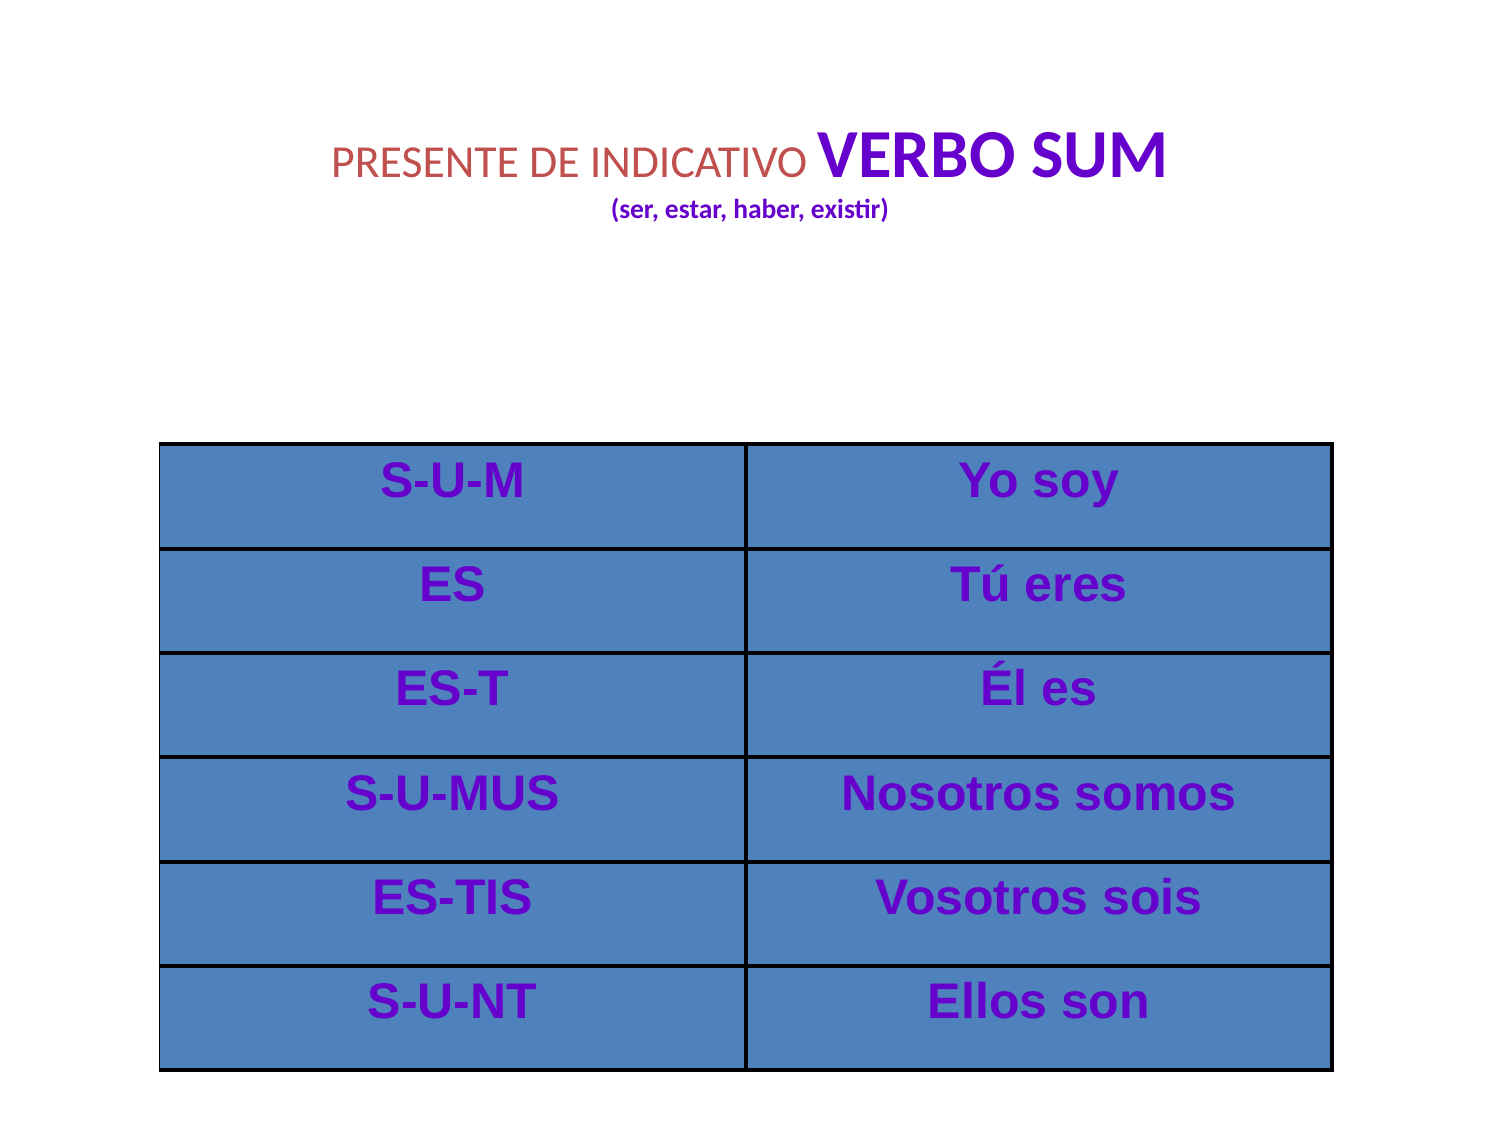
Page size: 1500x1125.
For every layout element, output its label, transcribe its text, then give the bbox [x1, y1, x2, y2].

table_header Yo soy [748, 446, 1330, 547]
table_cell ES [160, 551, 744, 651]
table_cell Ellos son [748, 968, 1330, 1068]
table_cell Nosotros somos [748, 759, 1330, 860]
table_cell Vosotros sois [748, 864, 1330, 964]
title PRESENTE DE INDICATIVO VERBO SUM (ser, estar, haber, existir) [75, 45, 1425, 233]
table_cell Él es [748, 655, 1330, 755]
table_cell ES-T [160, 655, 744, 755]
table_header S-U-M [160, 446, 744, 547]
table_cell Tú eres [748, 551, 1330, 651]
table_cell ES-TIS [160, 864, 744, 964]
table_cell S-U-NT [160, 968, 744, 1068]
table_cell S-U-MUS [160, 759, 744, 860]
